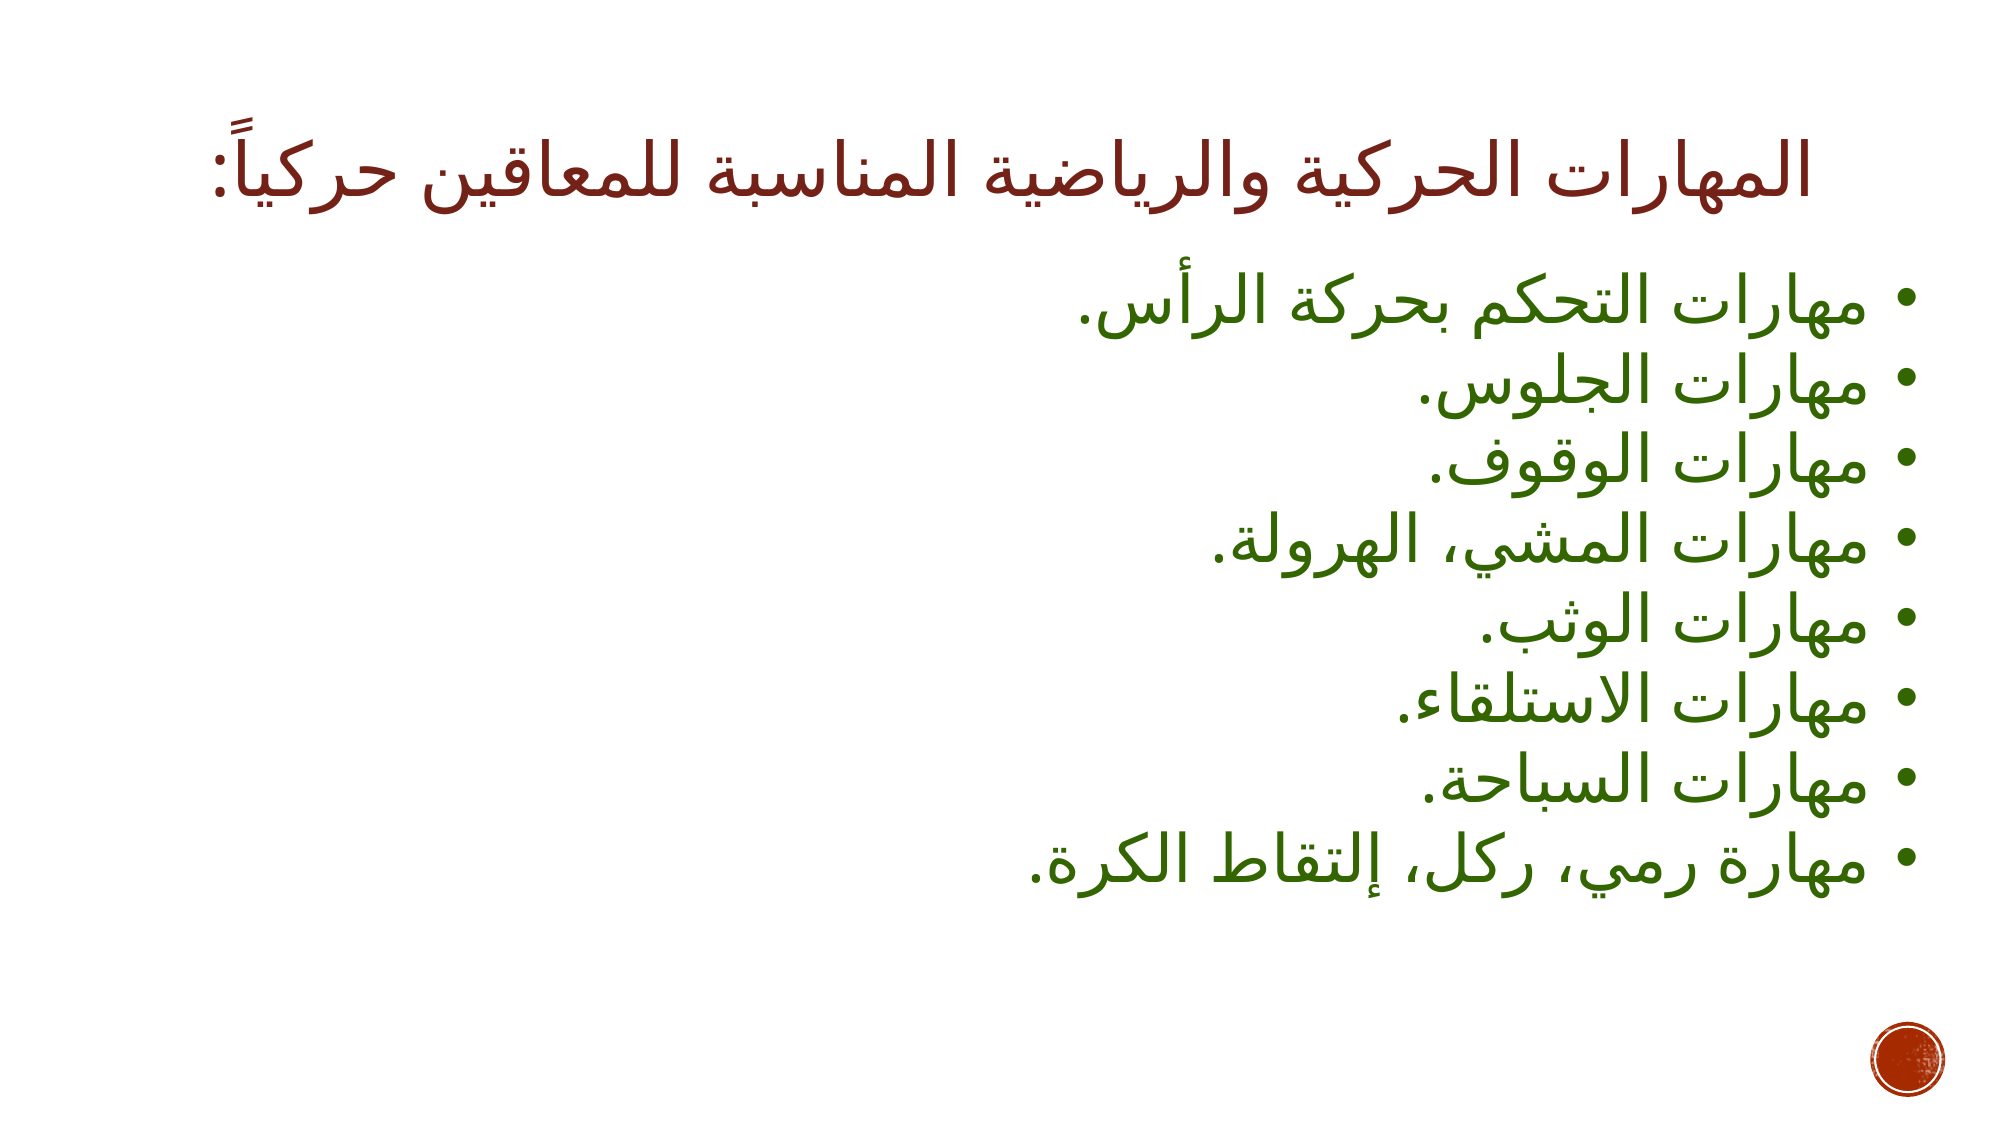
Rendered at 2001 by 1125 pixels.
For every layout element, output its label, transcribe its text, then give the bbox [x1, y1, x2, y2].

text_box المهارات الحركية والرياضية المناسبة للمعاقين حركياً: ​ مهارات التحكم بحركة الرأس​. مهارات الجلوس. ​ مهارات الوقوف. ​ مهارات المشي، الهرولة. مهارات الوثب. ​ مهارات الاستلقاء. ​ مهارات السباحة.​ مهارة رمي، ركل، إلتقاط الكرة. [73, 114, 1933, 1125]
